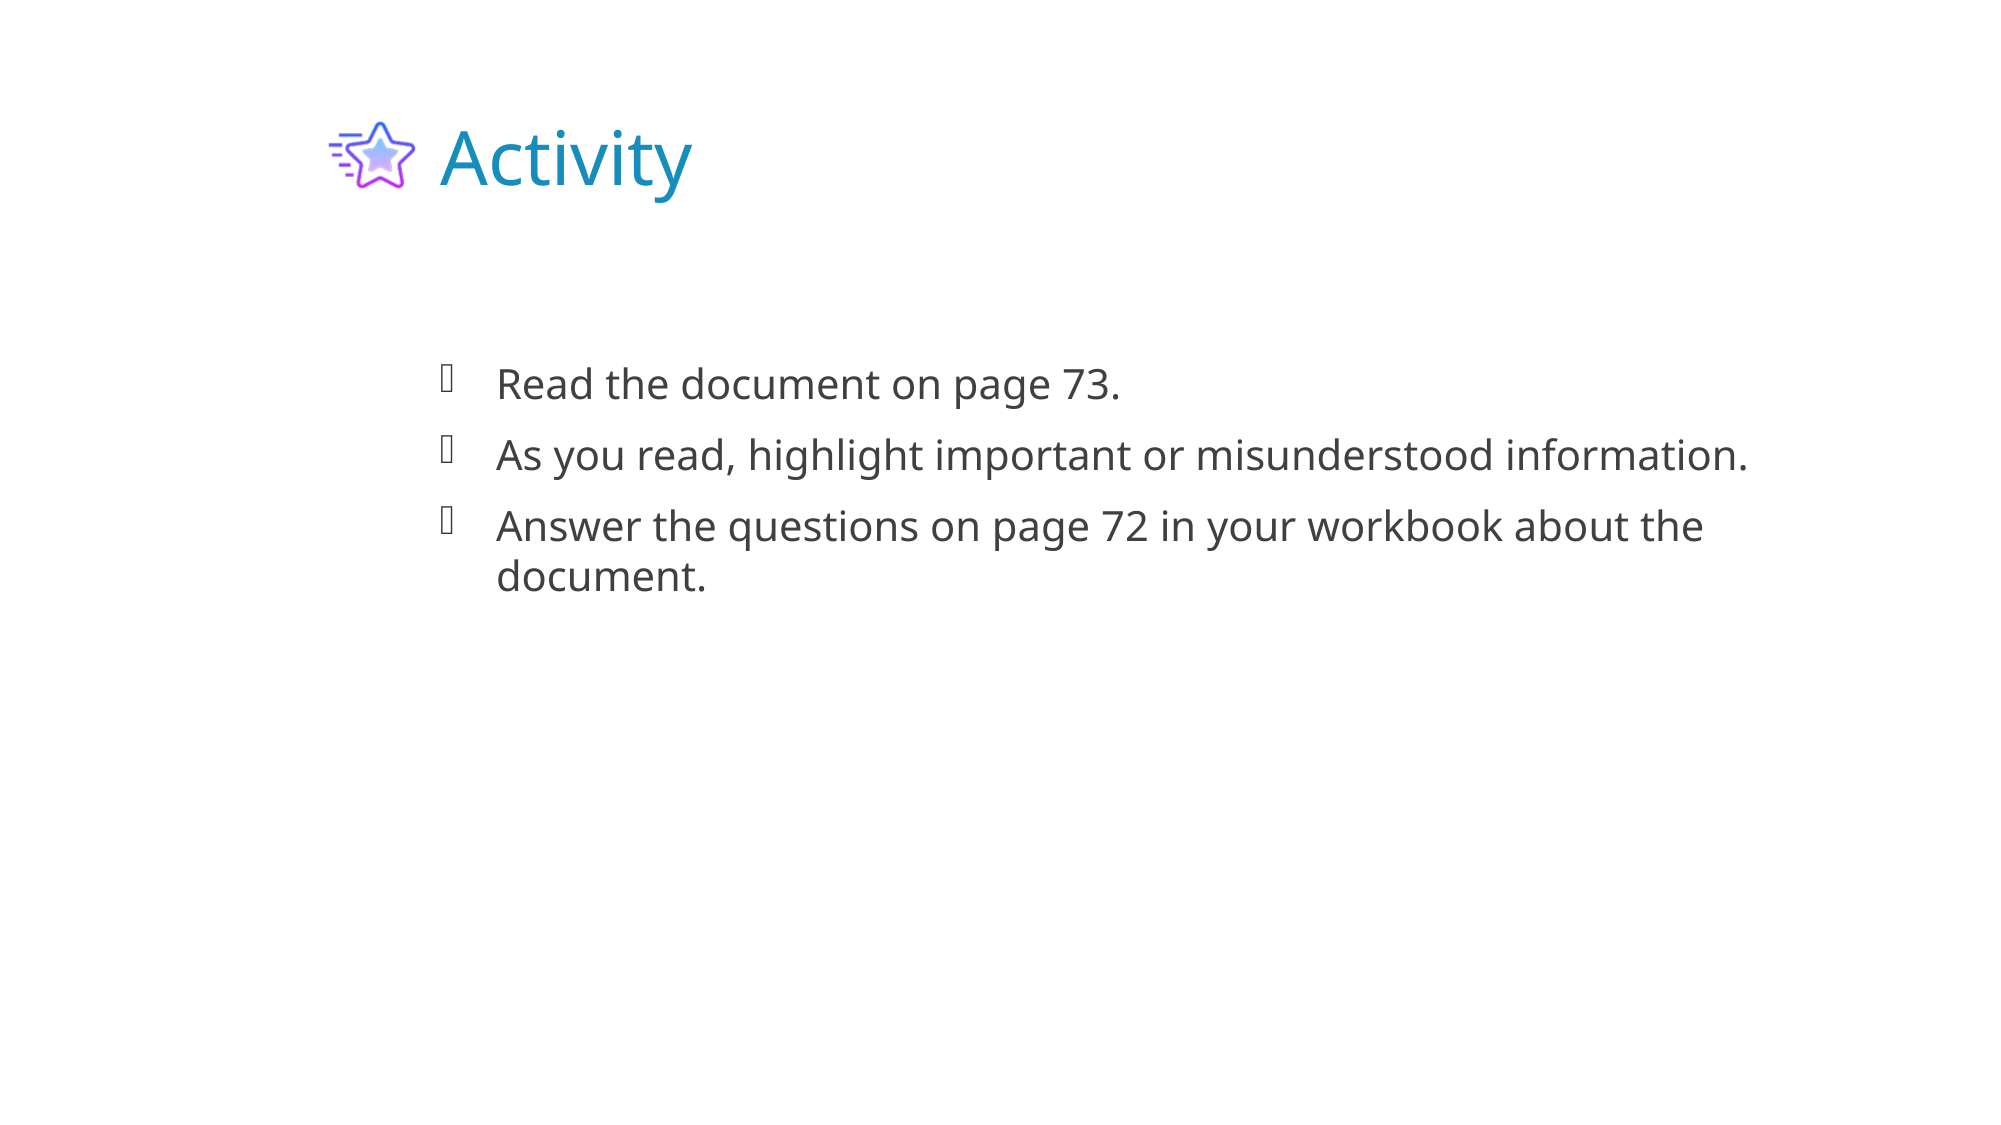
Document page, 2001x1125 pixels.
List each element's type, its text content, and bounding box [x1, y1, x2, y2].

title Activity [425, 102, 1888, 313]
list Read the document on page 73. As you read, highlight important or misunderstood information. Answer the questions on page 72 in your workbook about the document. [424, 350, 1888, 1074]
picture [319, 102, 425, 208]
